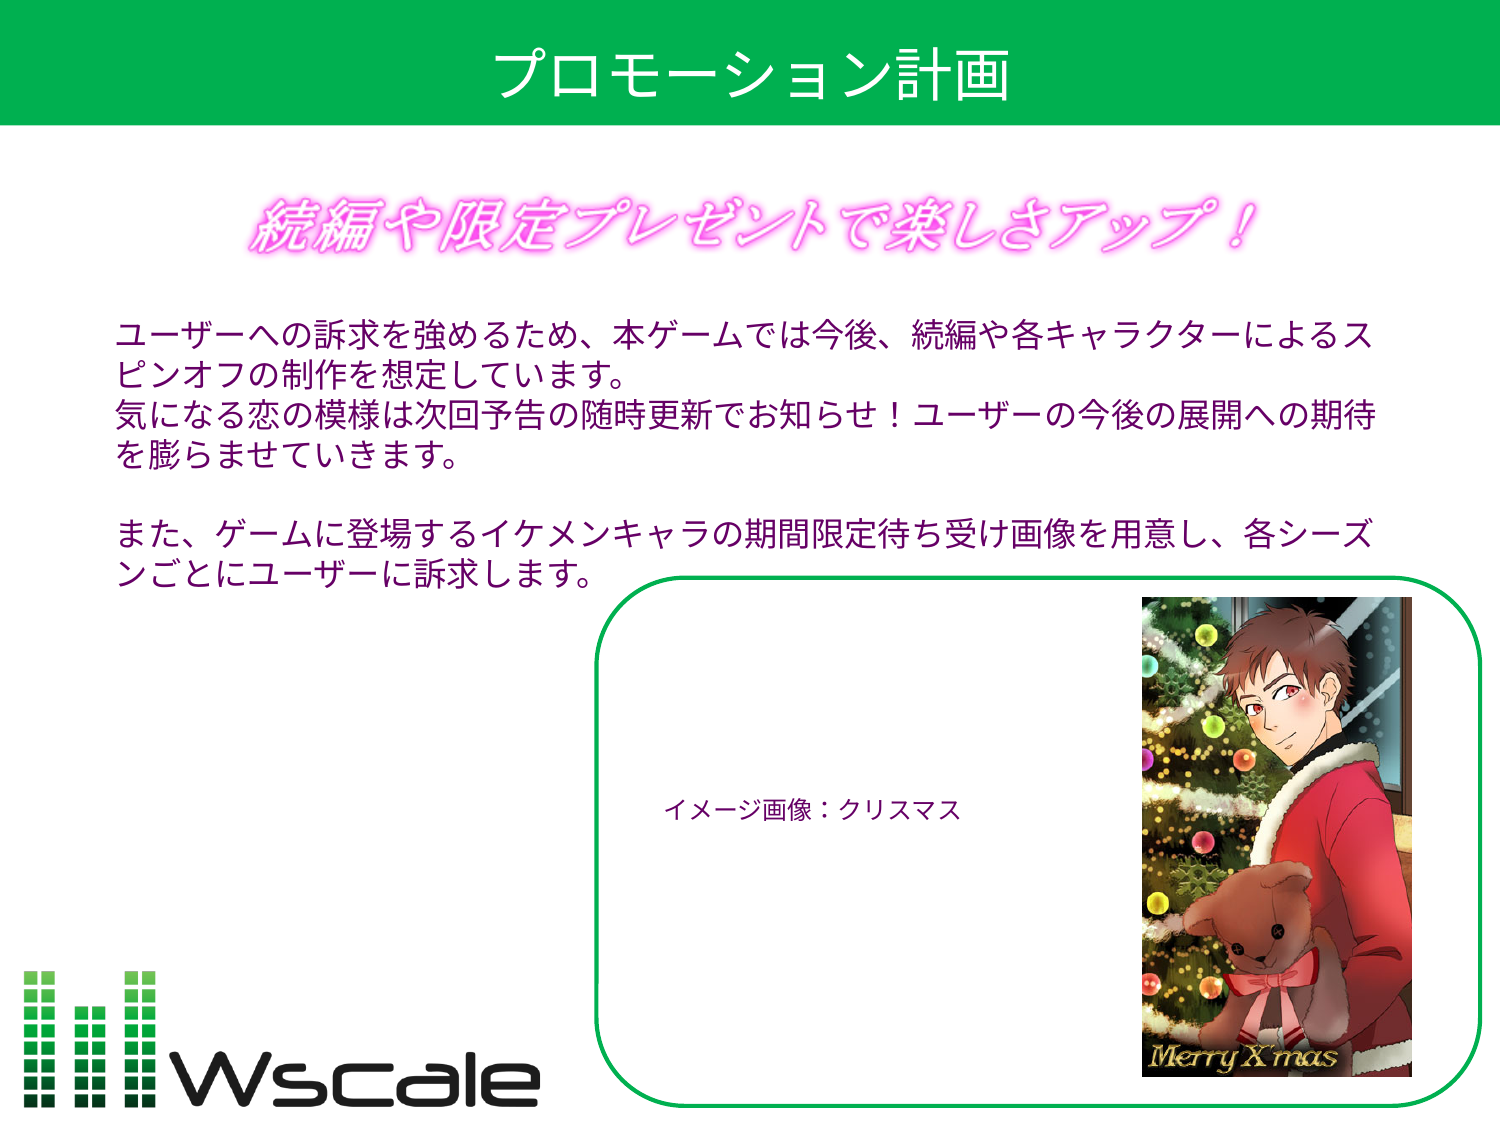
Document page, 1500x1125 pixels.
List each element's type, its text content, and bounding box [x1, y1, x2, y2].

picture [202, 167, 1298, 287]
text_box [594, 575, 1483, 1108]
text_box ユーザーへの訴求を強めるため、本ゲームでは今後、続編や各キャラクターによるスピンオフの制作を想定しています。 気になる恋の模様は次回予告の随時更新でお知らせ！ユーザーの今後の展開への期待を膨らませていきます。 また、ゲームに登場するイケメンキャラの期間限定待ち受け画像を用意し、各シーズンごとにユーザーに訴求します。 [100, 306, 1412, 648]
text_box プロモーション計画 [74, 30, 1425, 117]
picture [0, 954, 561, 1125]
picture [1141, 597, 1412, 1077]
